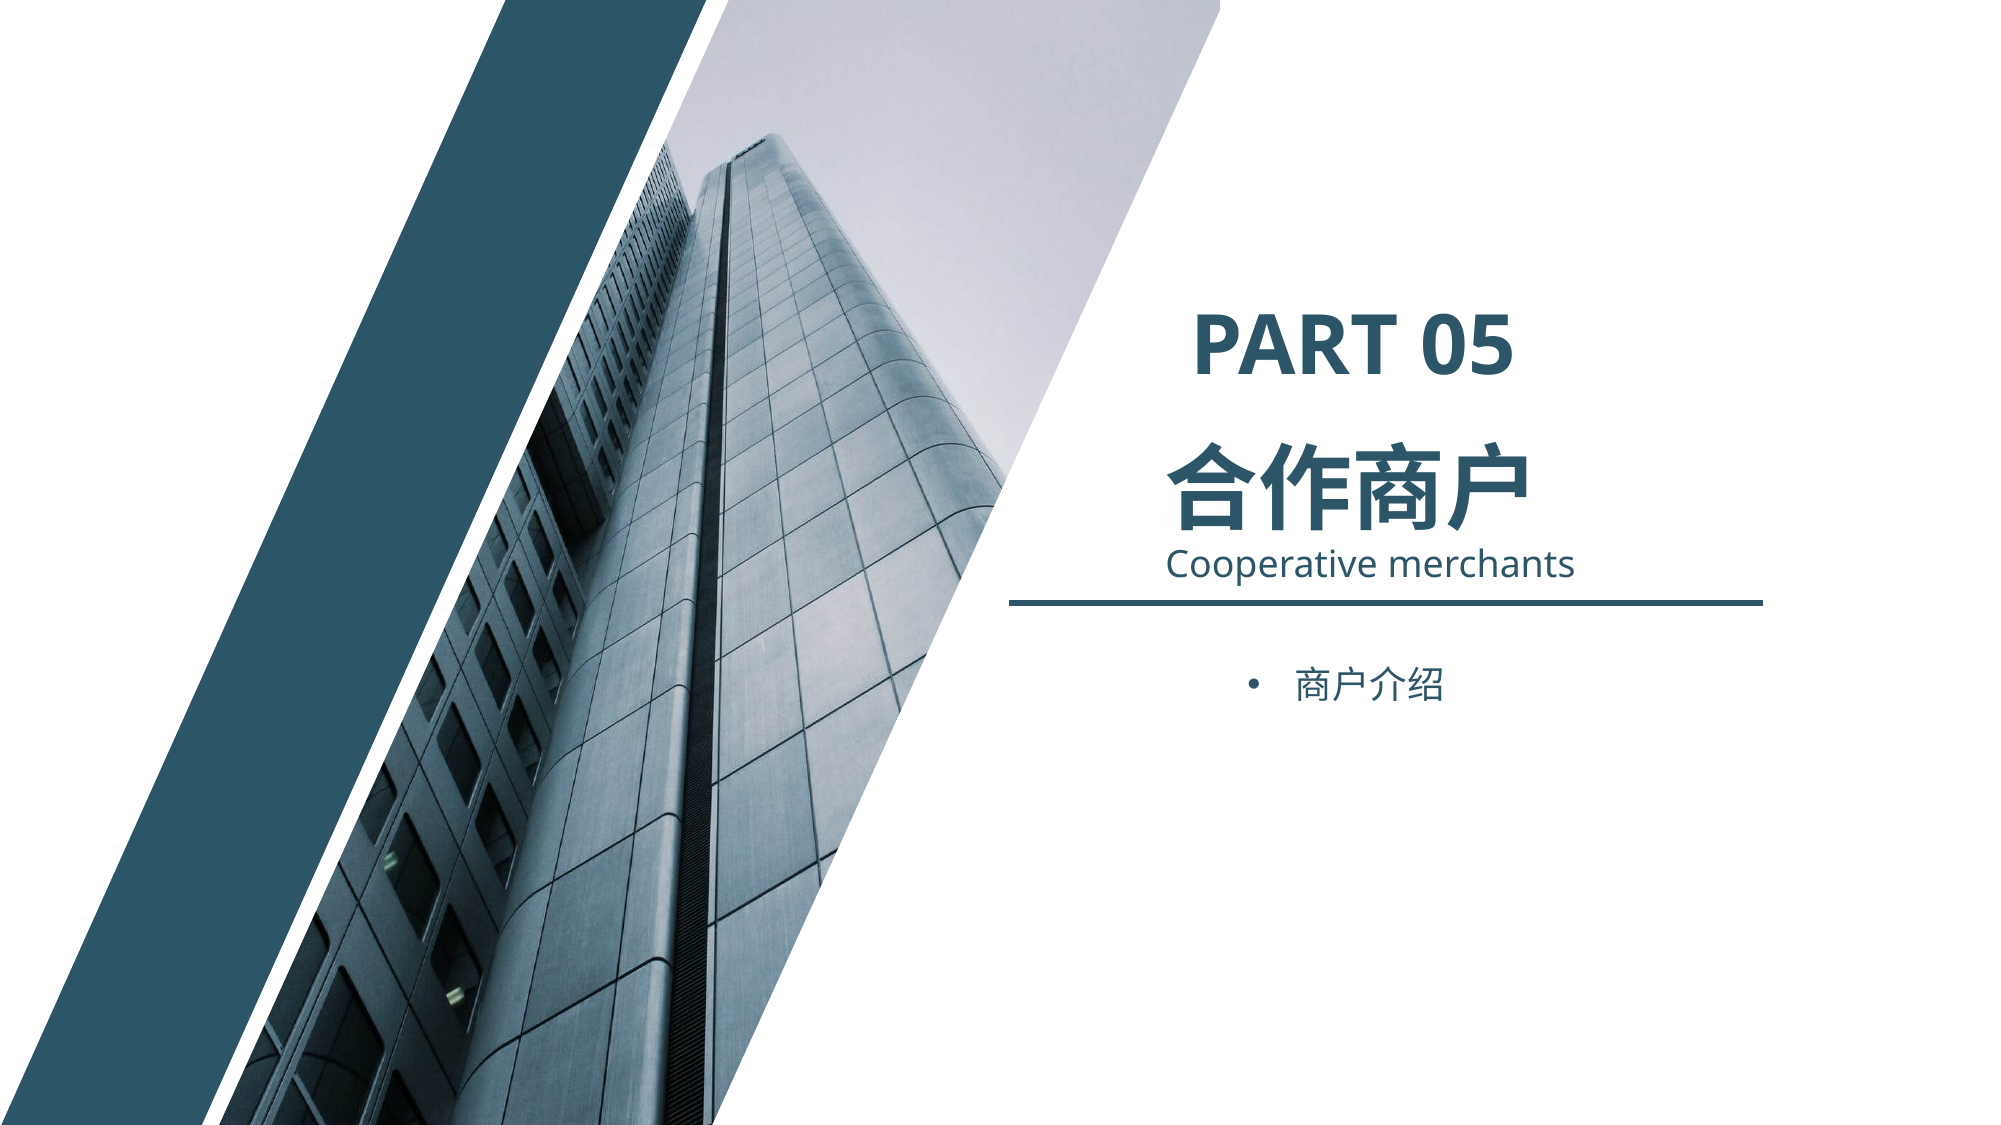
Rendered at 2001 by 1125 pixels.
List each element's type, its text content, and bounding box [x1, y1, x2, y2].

text_box 合作商户 [1221, 418, 1604, 532]
text_box PART 05 [1221, 283, 1610, 399]
picture [162, 0, 1221, 1125]
text_box 商户介绍 [1232, 653, 1516, 734]
text_box [0, 763, 162, 1125]
text_box Cooperative merchants [1221, 532, 1610, 592]
